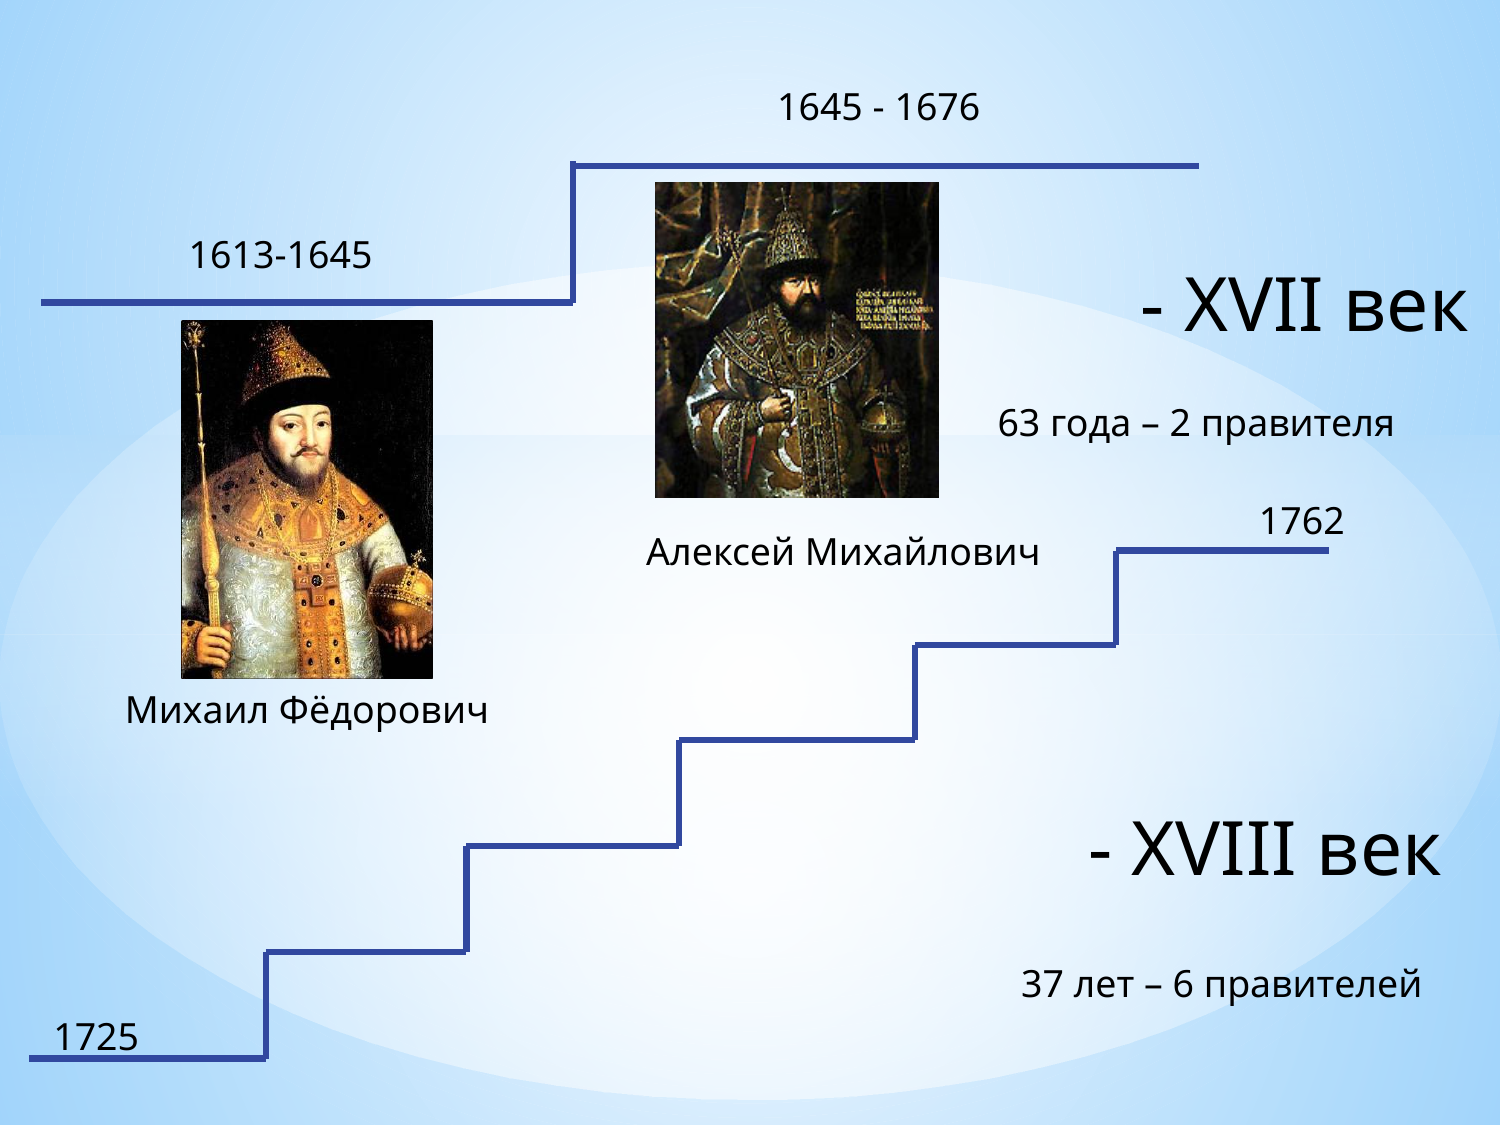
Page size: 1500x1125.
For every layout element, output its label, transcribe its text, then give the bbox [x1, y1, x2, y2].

text_box - XVIII век [1073, 792, 1458, 898]
text_box 37 лет – 6 правителей [1006, 952, 1438, 1012]
text_box Михаил Фёдорович [110, 679, 504, 739]
text_box - XVII век [1125, 249, 1500, 355]
text_box 1613-1645 [173, 224, 388, 284]
picture [181, 320, 433, 680]
text_box 1762 [1244, 490, 1360, 550]
text_box 1645 - 1676 [762, 75, 996, 135]
picture [655, 181, 940, 498]
text_box 1725 [38, 1005, 155, 1056]
text_box Алексей Михайлович [631, 520, 1056, 581]
text_box 63 года – 2 правителя [982, 391, 1411, 452]
